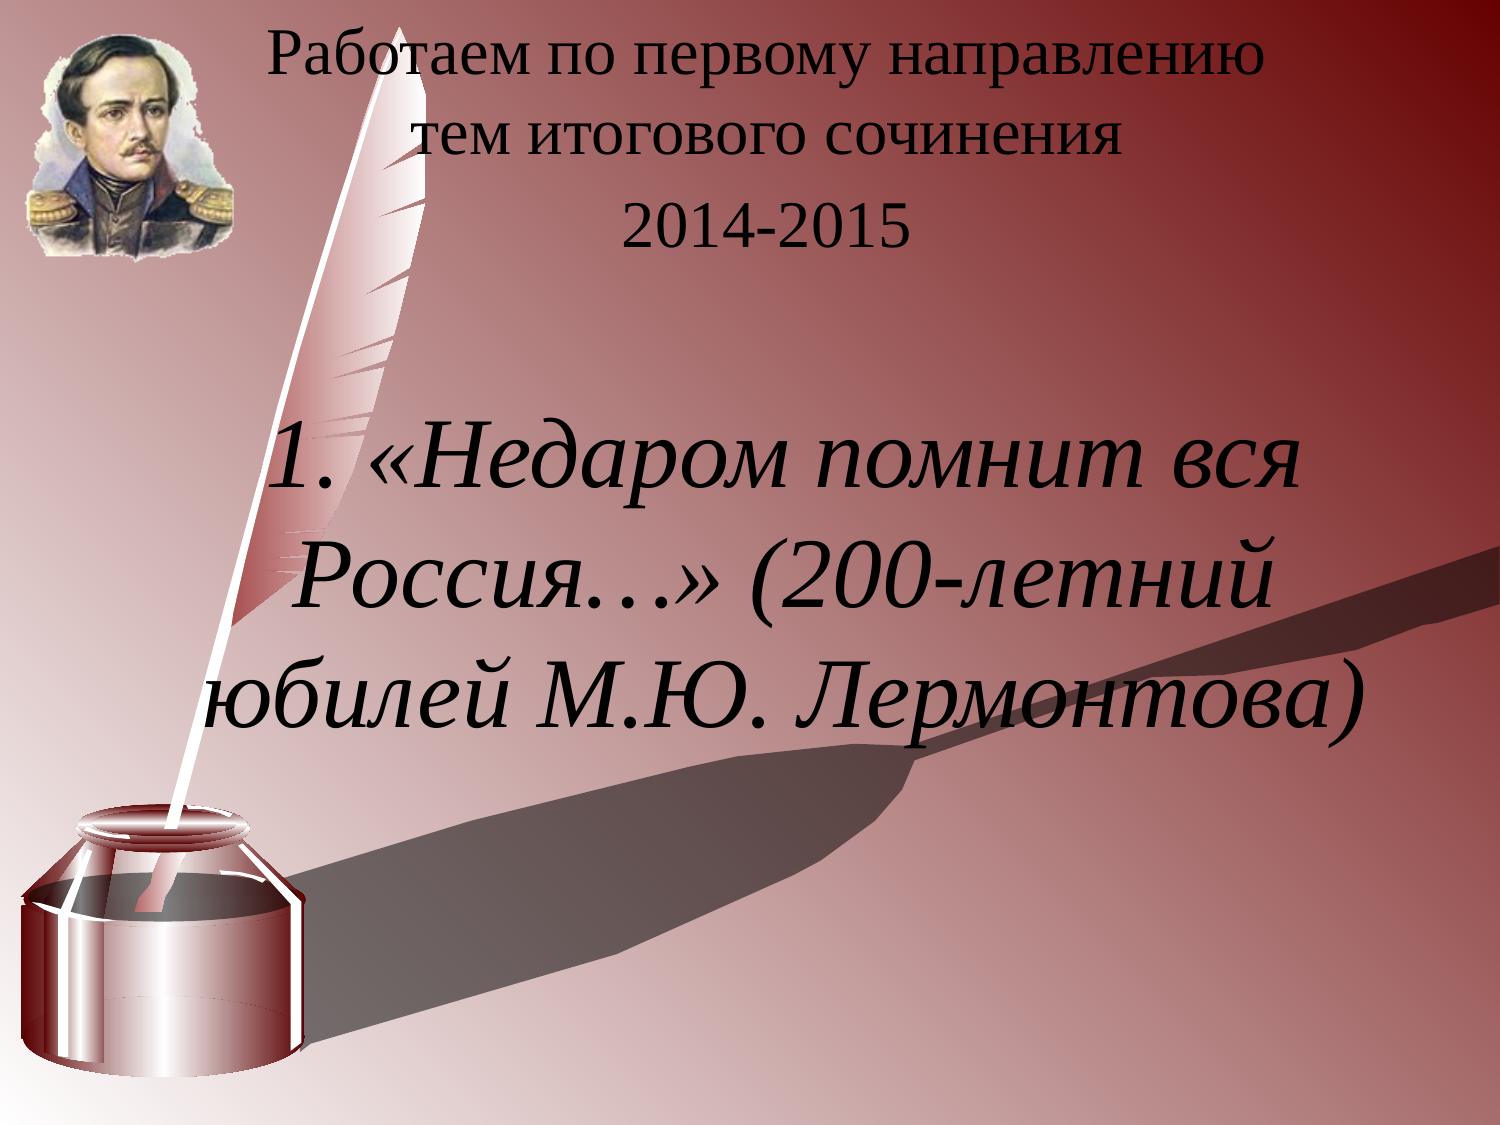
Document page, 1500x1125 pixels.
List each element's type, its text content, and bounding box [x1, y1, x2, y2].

subtitle Работаем по первому направлению тем итогового сочинения 2014-2015 [241, 0, 1293, 288]
title 1. «Недаром помнит вся Россия…» (200-летний юбилей М.Ю. Лермонтова) [147, 302, 1424, 713]
picture [0, 30, 281, 266]
